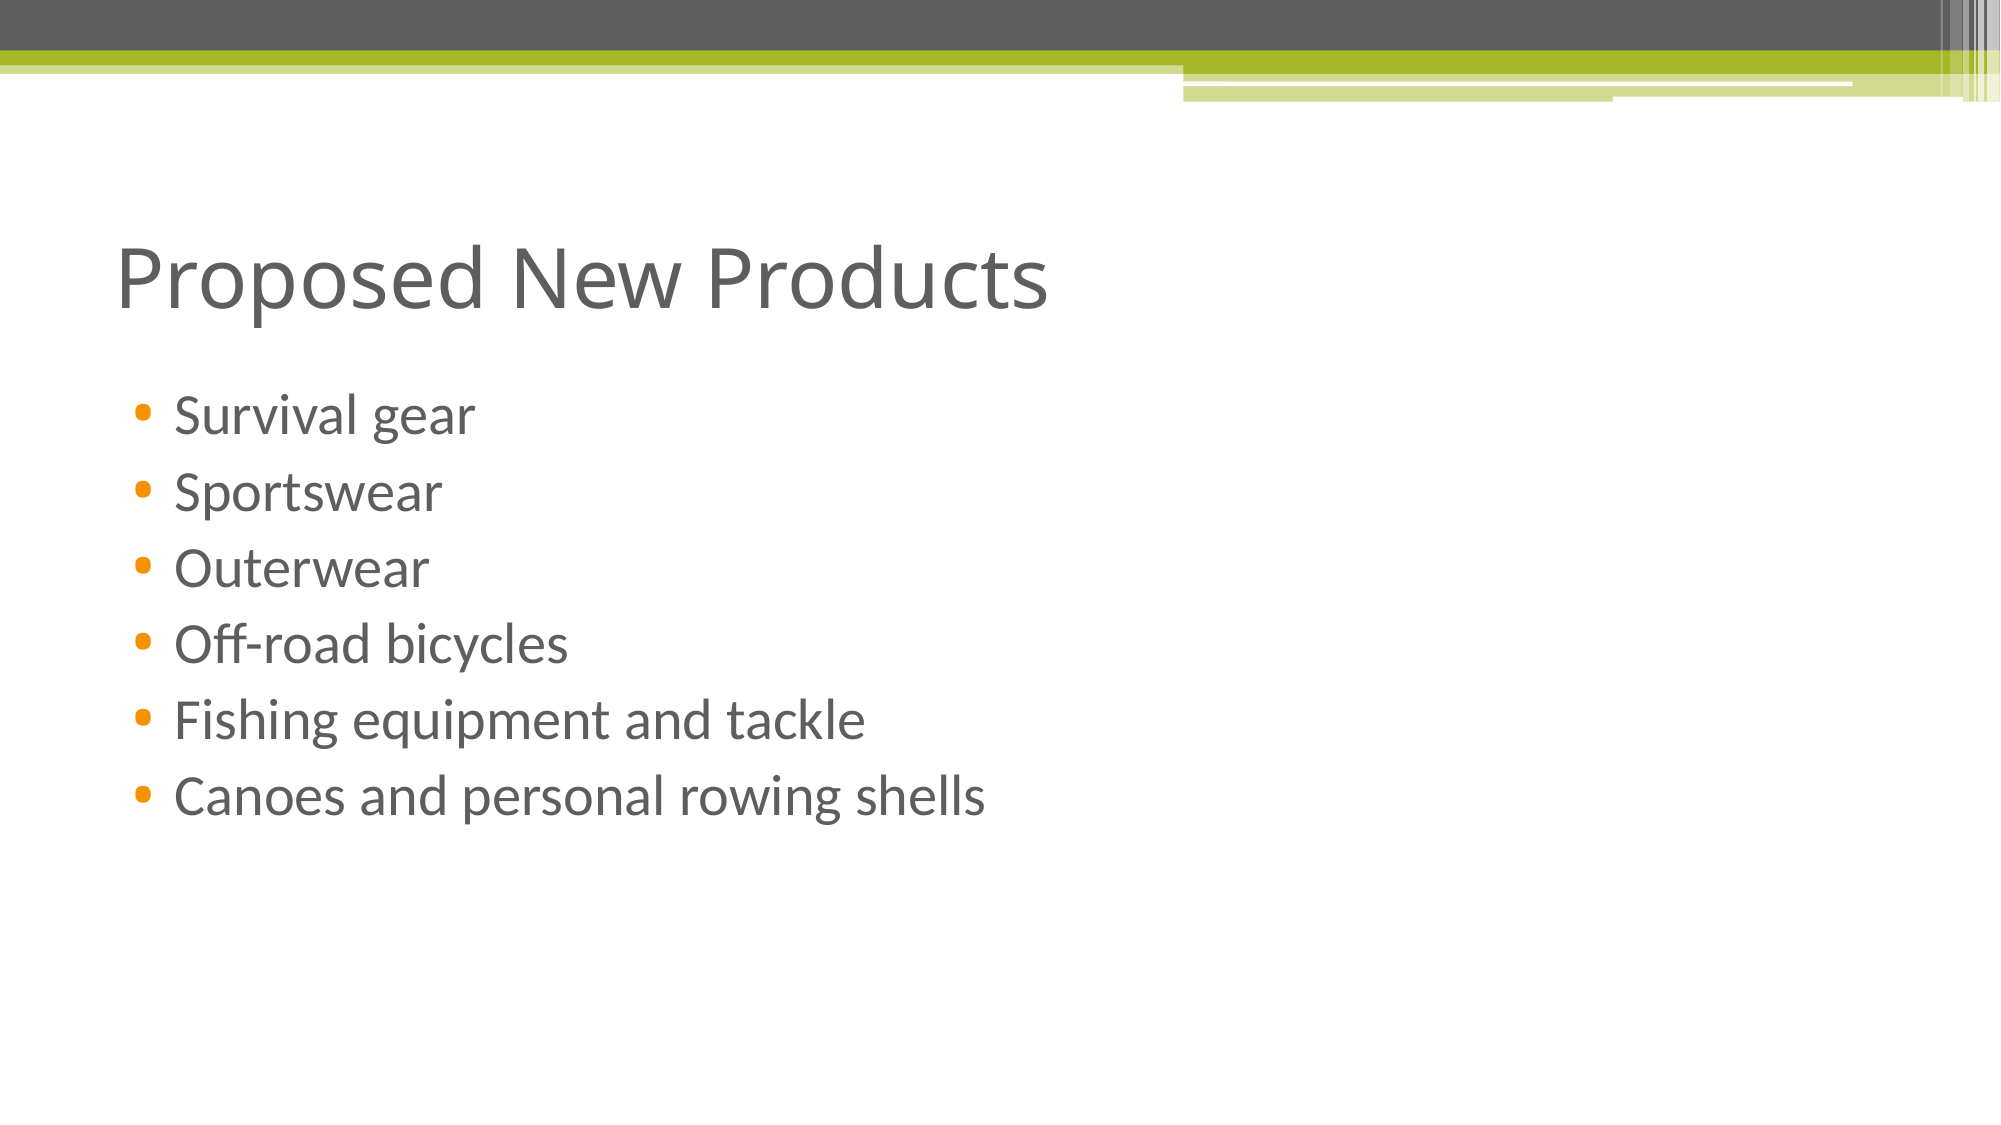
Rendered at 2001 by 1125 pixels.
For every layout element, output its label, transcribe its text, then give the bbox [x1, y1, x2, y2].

title Proposed New Products [99, 187, 1900, 363]
list Survival gear Sportswear Outerwear Off-road bicycles Fishing equipment and tackle Canoes and personal rowing shells [99, 368, 1900, 1079]
